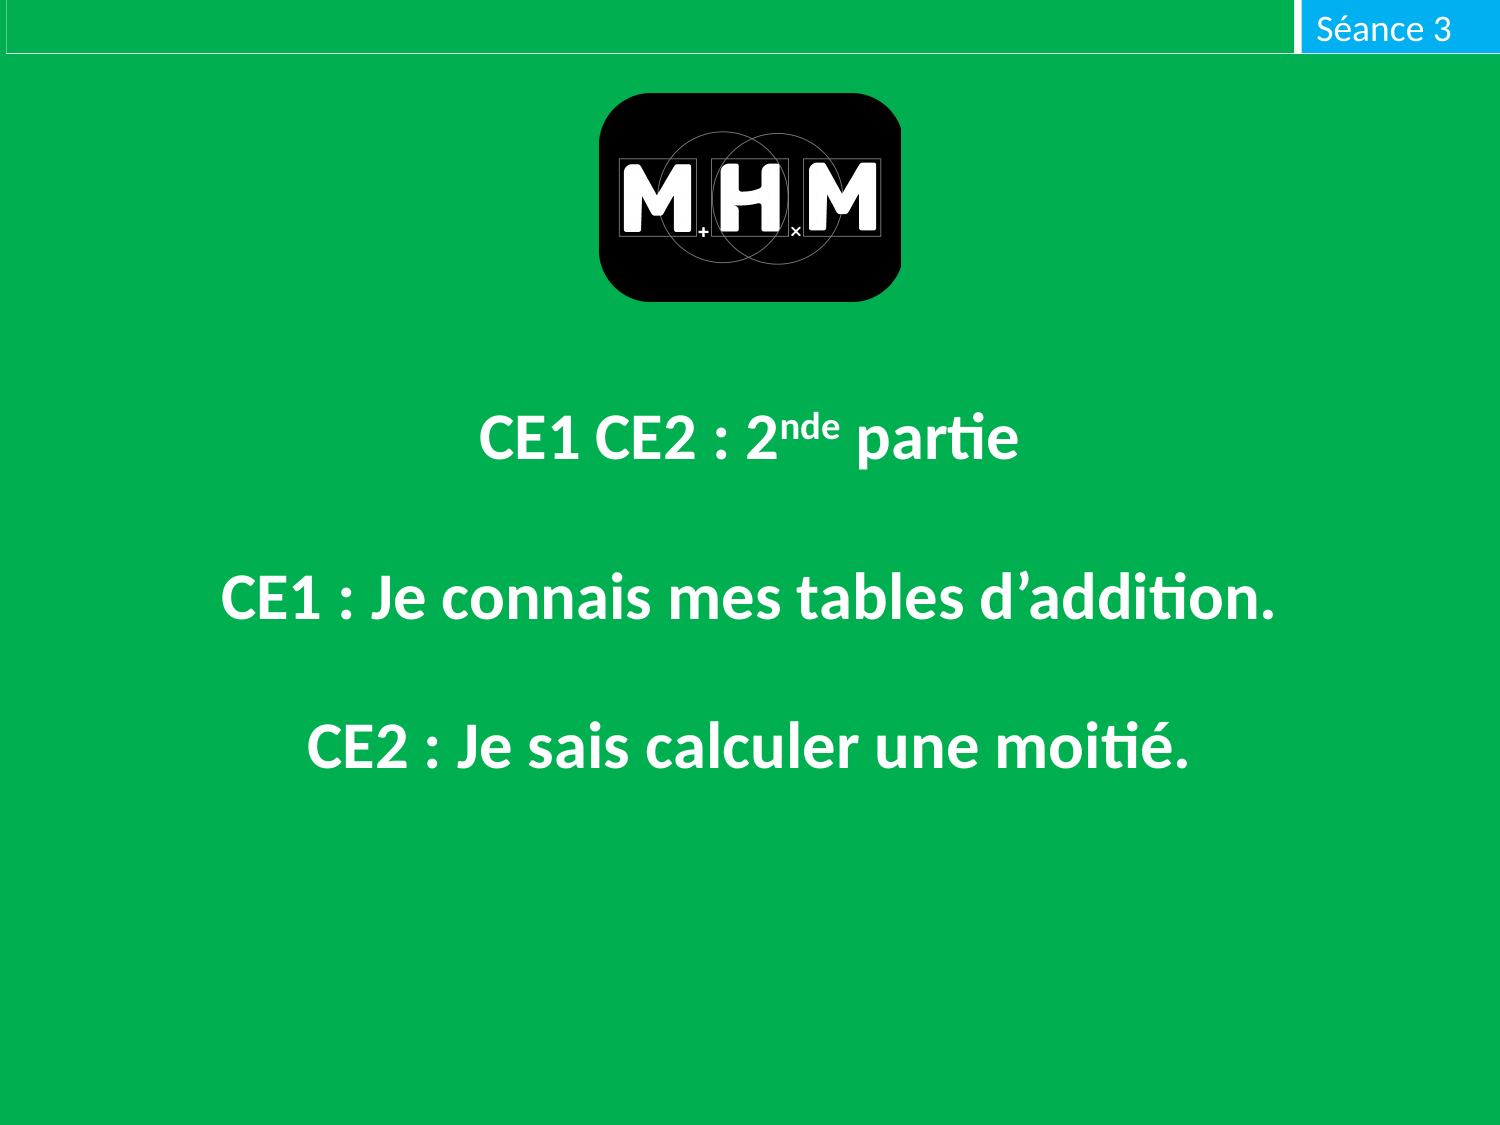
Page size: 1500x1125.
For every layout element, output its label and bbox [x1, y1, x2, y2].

text_box [0, 54, 1500, 1125]
